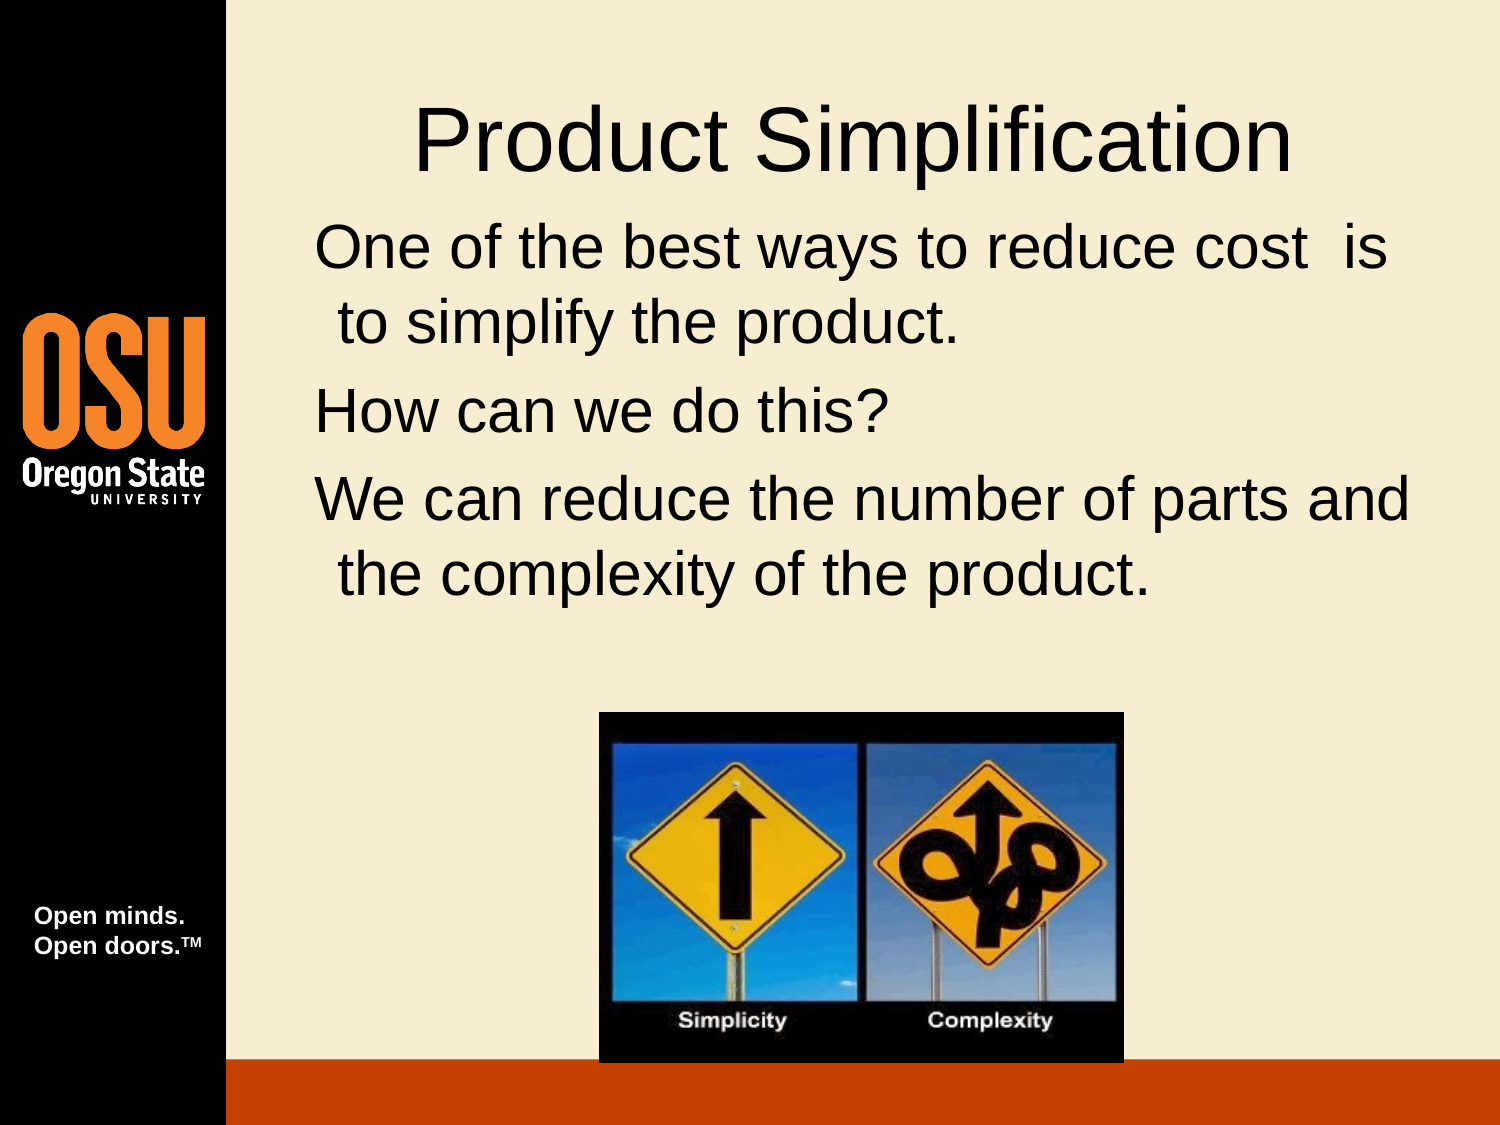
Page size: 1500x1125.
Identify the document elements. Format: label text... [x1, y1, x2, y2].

picture [599, 712, 1125, 1063]
list One of the best ways to reduce cost is to simplify the product. How can we do this? We can reduce the number of parts and the complexity of the product. [265, 191, 1458, 893]
picture [7, 297, 219, 524]
title Product Simplification [243, 41, 1465, 229]
